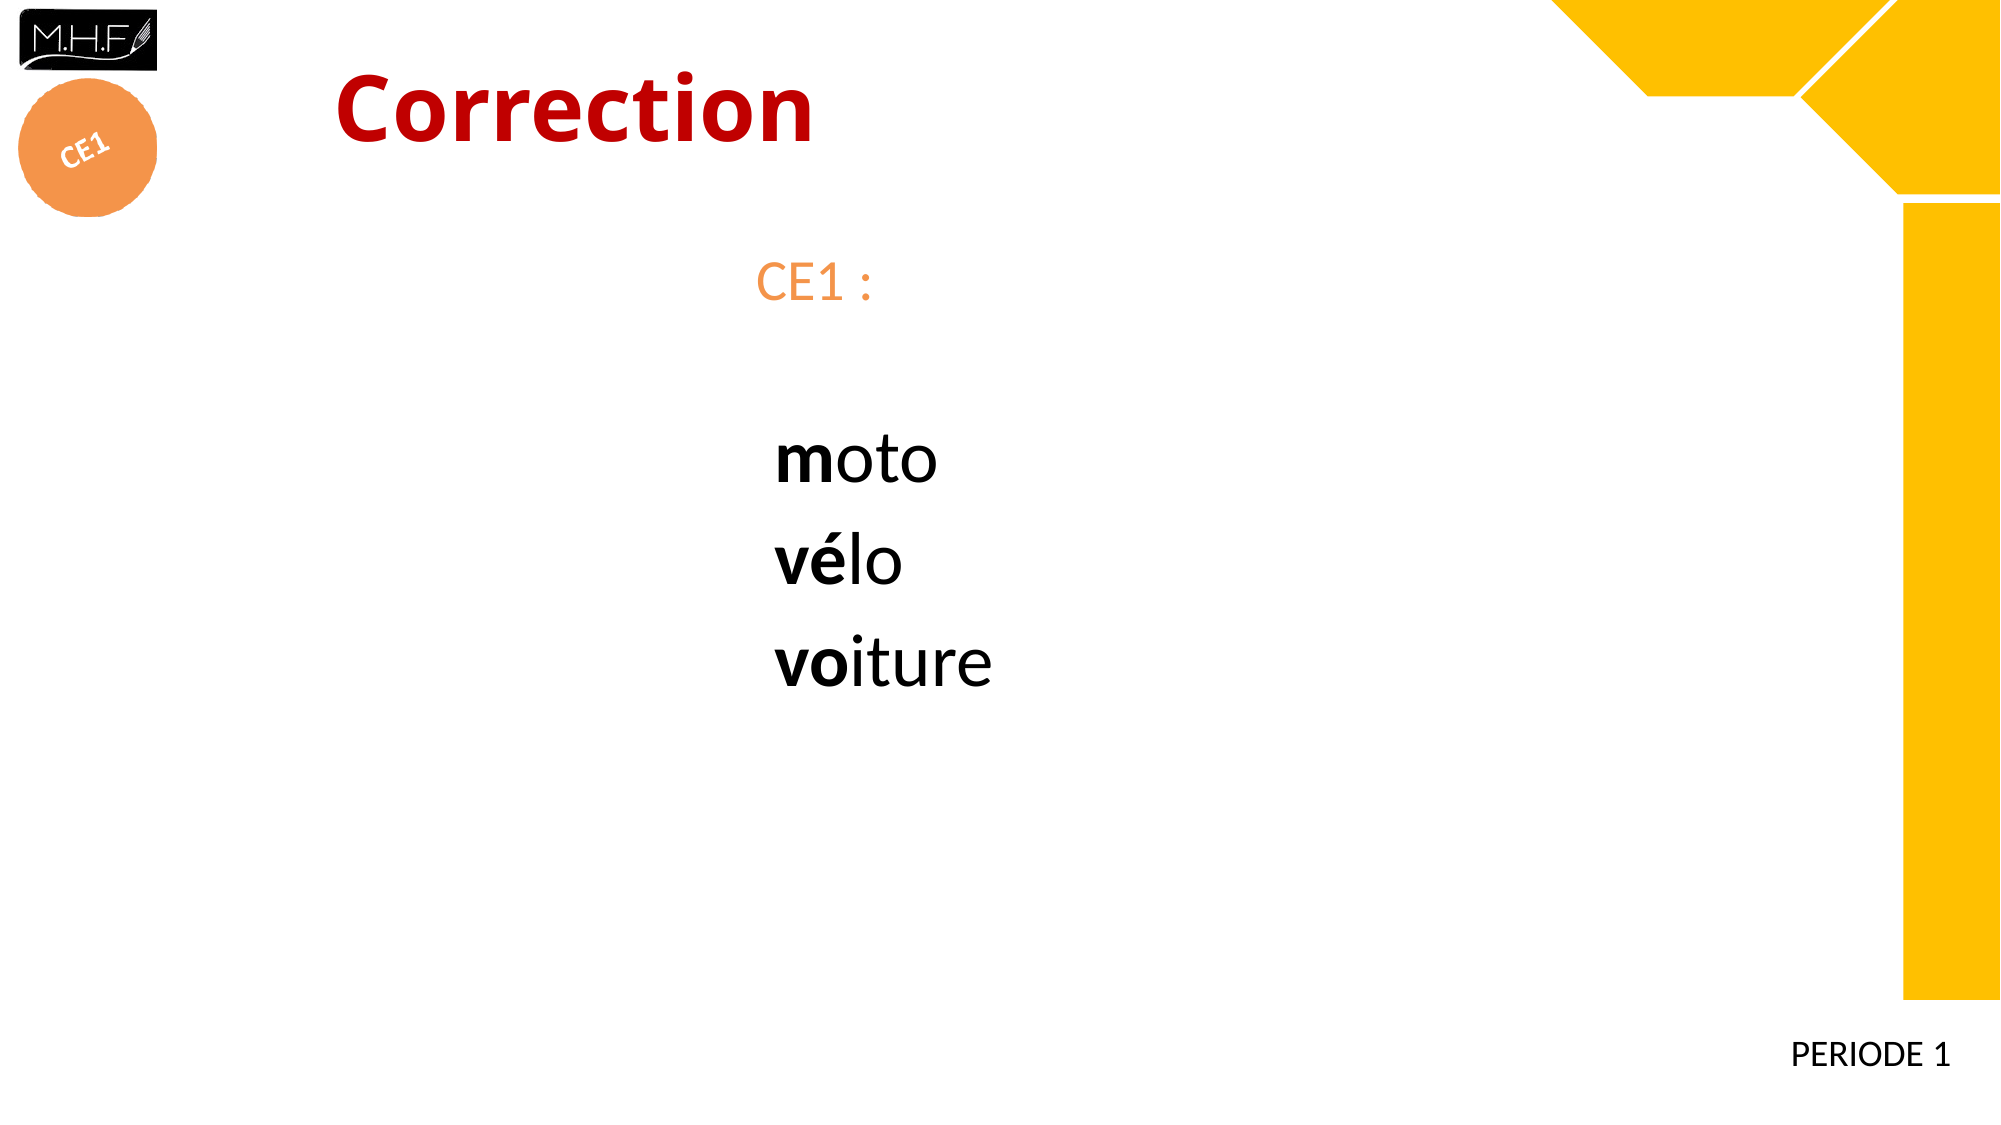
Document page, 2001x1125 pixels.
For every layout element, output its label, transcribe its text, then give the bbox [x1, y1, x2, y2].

text_box [1902, 202, 2000, 1001]
text_box [1799, 0, 2000, 196]
list CE1 : moto vélo voiture [740, 242, 1551, 957]
text_box PERIODE 1 [1362, 1021, 1967, 1125]
picture [18, 78, 157, 218]
title Correction [318, 3, 1865, 221]
picture [16, 7, 157, 74]
text_box [1549, 0, 1892, 98]
